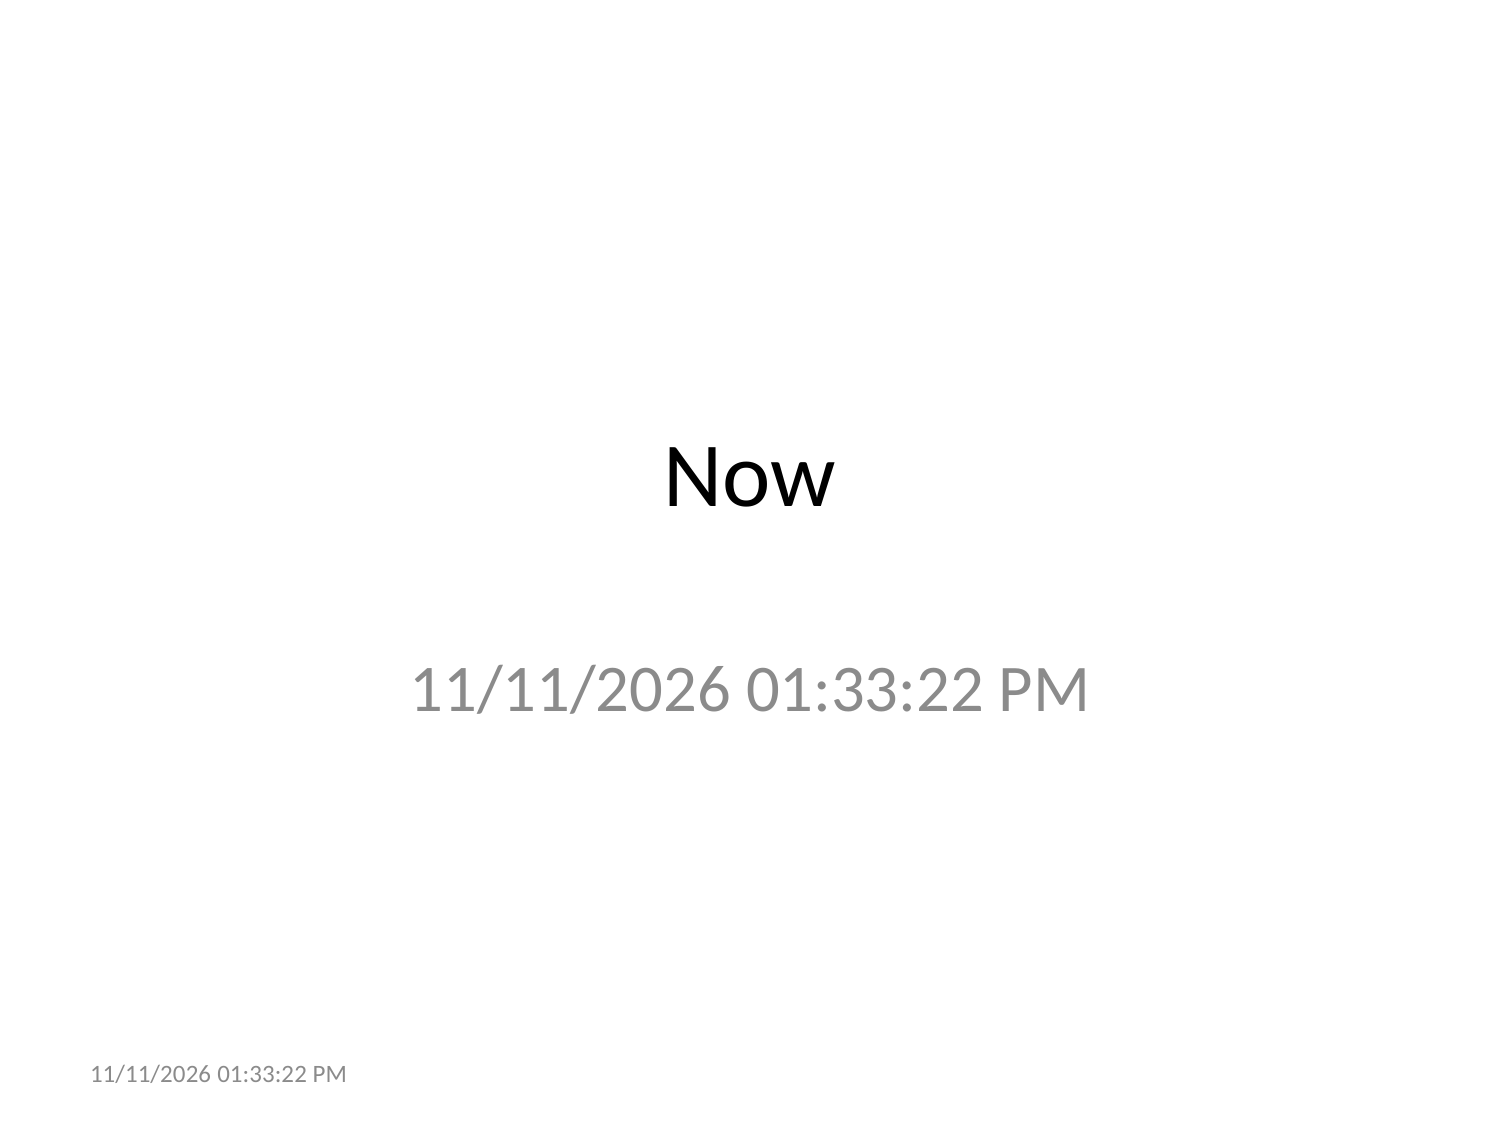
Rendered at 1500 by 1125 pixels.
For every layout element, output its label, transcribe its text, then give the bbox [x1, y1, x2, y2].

title Now [112, 349, 1388, 591]
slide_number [75, 1042, 425, 1103]
subtitle 2011-12-19 10:20:04 AM [225, 637, 1275, 925]
